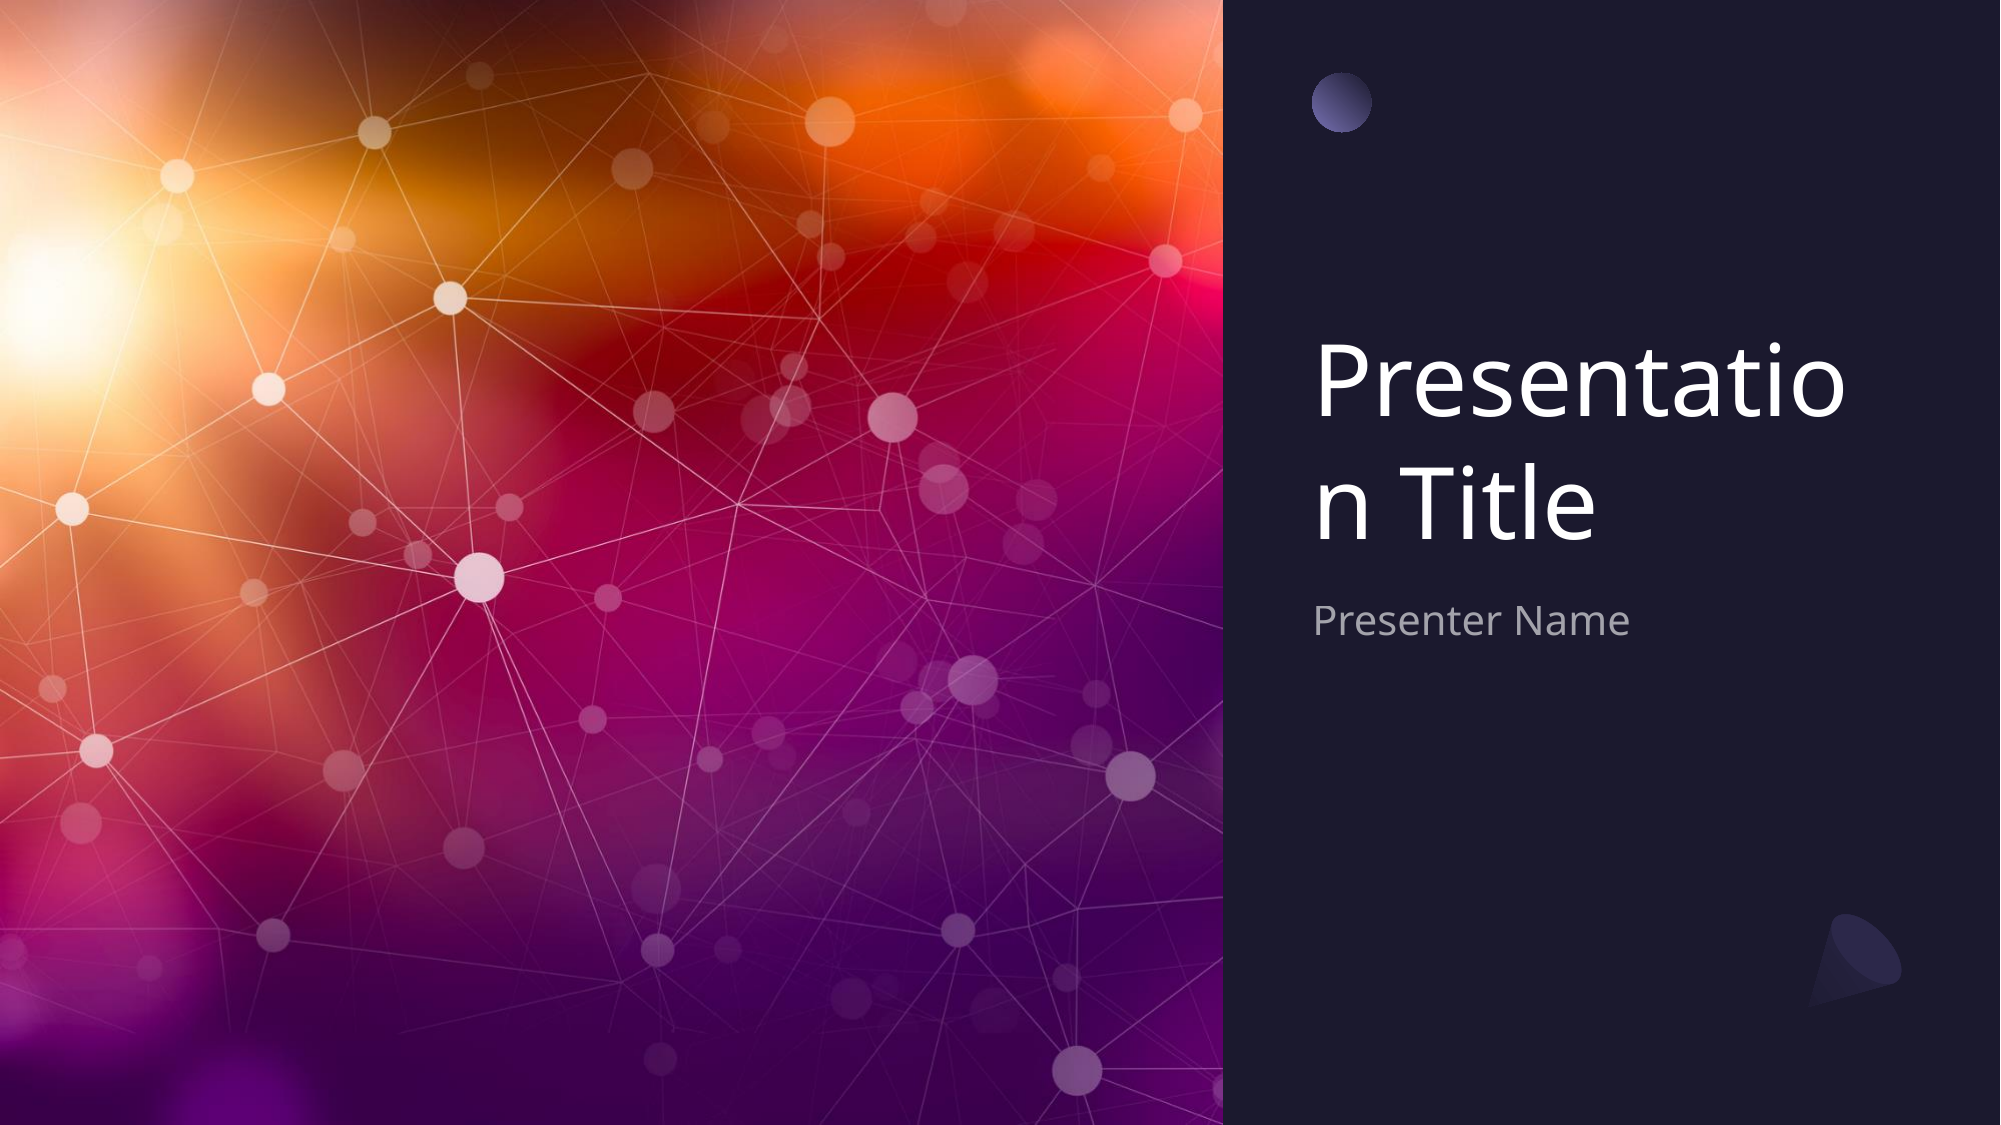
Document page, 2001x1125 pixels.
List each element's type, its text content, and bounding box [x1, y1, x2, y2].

title Presentation Title [1312, 172, 1898, 564]
picture [0, 0, 1223, 1125]
list Presenter Name [1312, 585, 1898, 870]
